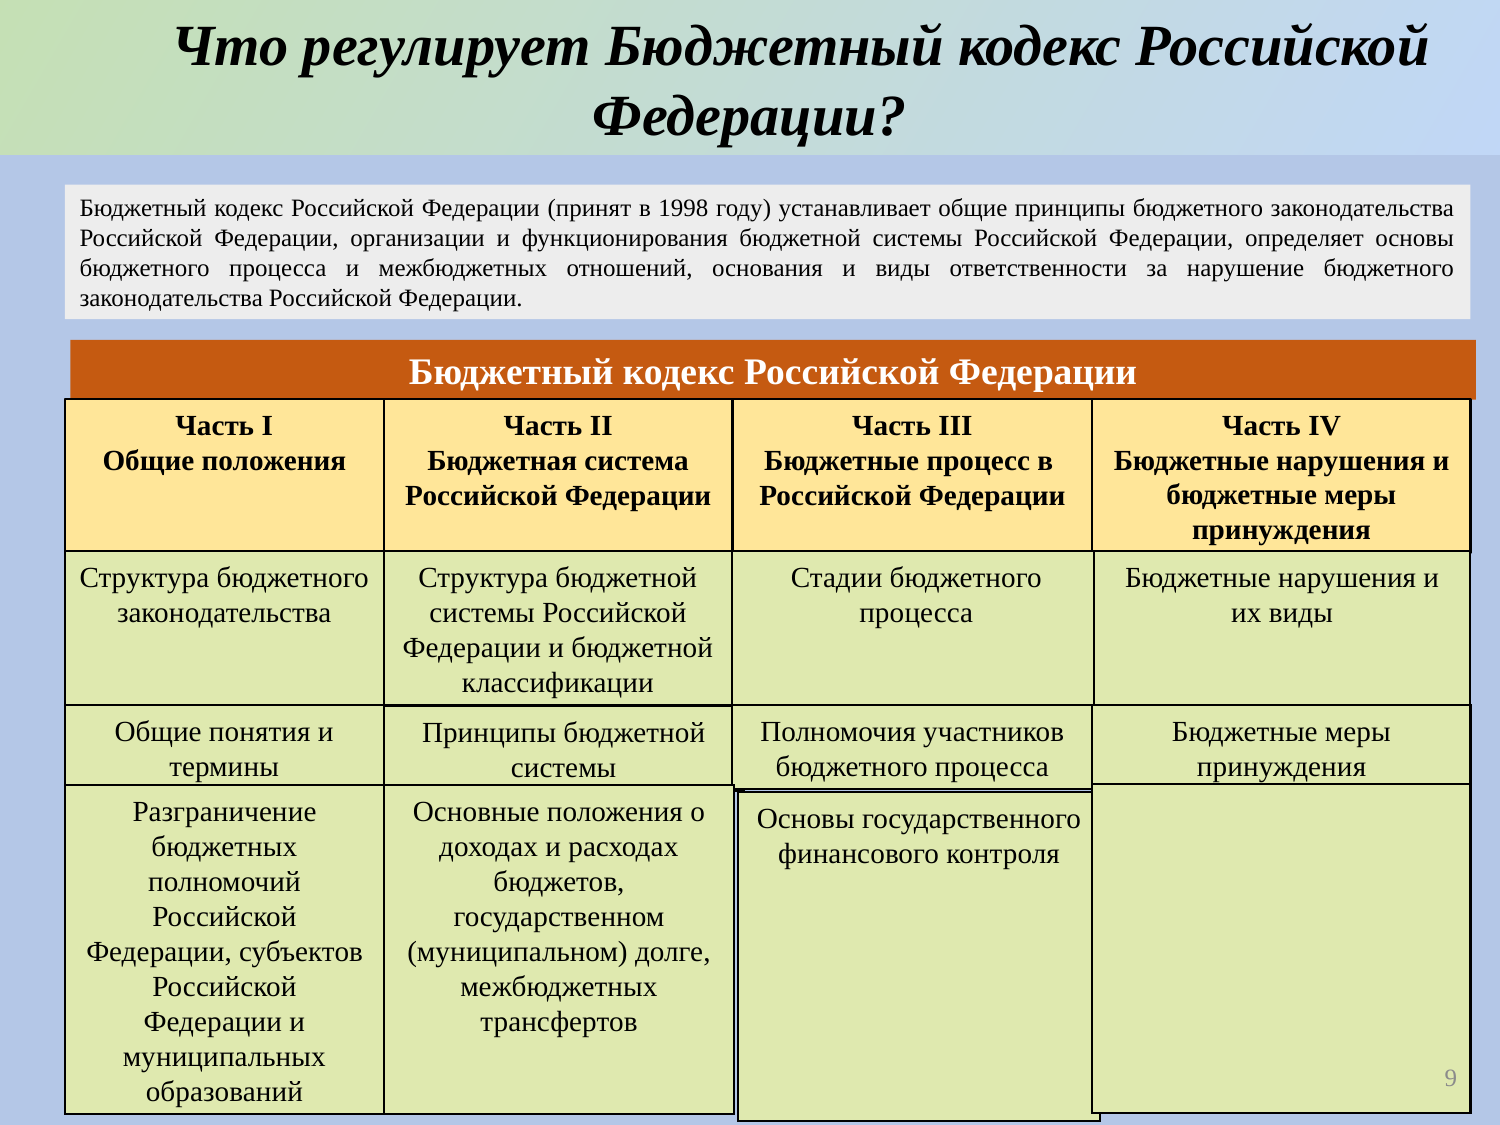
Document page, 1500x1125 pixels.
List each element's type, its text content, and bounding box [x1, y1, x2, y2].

text_box Часть IV Бюджетные нарушения и бюджетные меры принуждения [1092, 398, 1471, 550]
slide_number 9 [1411, 1046, 1473, 1107]
text_box Основные положения о доходах и расходах бюджетов, государственном (муниципальном) долге, межбюджетных трансфертов [383, 785, 735, 1115]
text_box Структура бюджетного законодательства [64, 550, 383, 704]
text_box [1092, 783, 1471, 1114]
text_box Стадии бюджетного процесса [732, 550, 1093, 704]
text_box Разграничение бюджетных полномочий Российской Федерации, субъектов Российской Федерации и муниципальных образований [65, 785, 383, 1115]
text_box Общие понятия и термины [64, 704, 384, 790]
text_box Часть III Бюджетные процесс в Российской Федерации [733, 399, 1092, 550]
text_box Бюджетные нарушения и их виды [1093, 550, 1471, 704]
text_box Структура бюджетной системы Российской Федерации и бюджетной классификации [383, 550, 732, 706]
text_box Часть II Бюджетная система Российской Федерации [384, 399, 733, 550]
text_box Бюджетные меры принуждения [1092, 704, 1471, 783]
text_box Полномочия участников бюджетного процесса [732, 704, 1092, 790]
text_box Основы государственного финансового контроля [738, 791, 1100, 1121]
text_box Принципы бюджетной системы [383, 706, 732, 785]
text_box Бюджетный кодекс Российской Федерации (принят в 1998 году) устанавливает общие принципы бюджетного законодательства Российской Федерации, организации и функционирования бюджетной системы Российской Федерации, определяет основы бюджетного процесса и межбюджетных отношений, основания и виды ответственности за нарушение бюджетного законодательства Российской Федерации. [64, 184, 1471, 320]
text_box Бюджетный кодекс Российской Федерации [70, 339, 1476, 400]
text_box Часть I Общие положения [64, 398, 384, 550]
text_box Что регулирует Бюджетный кодекс Российской Федерации? [0, 0, 1500, 155]
